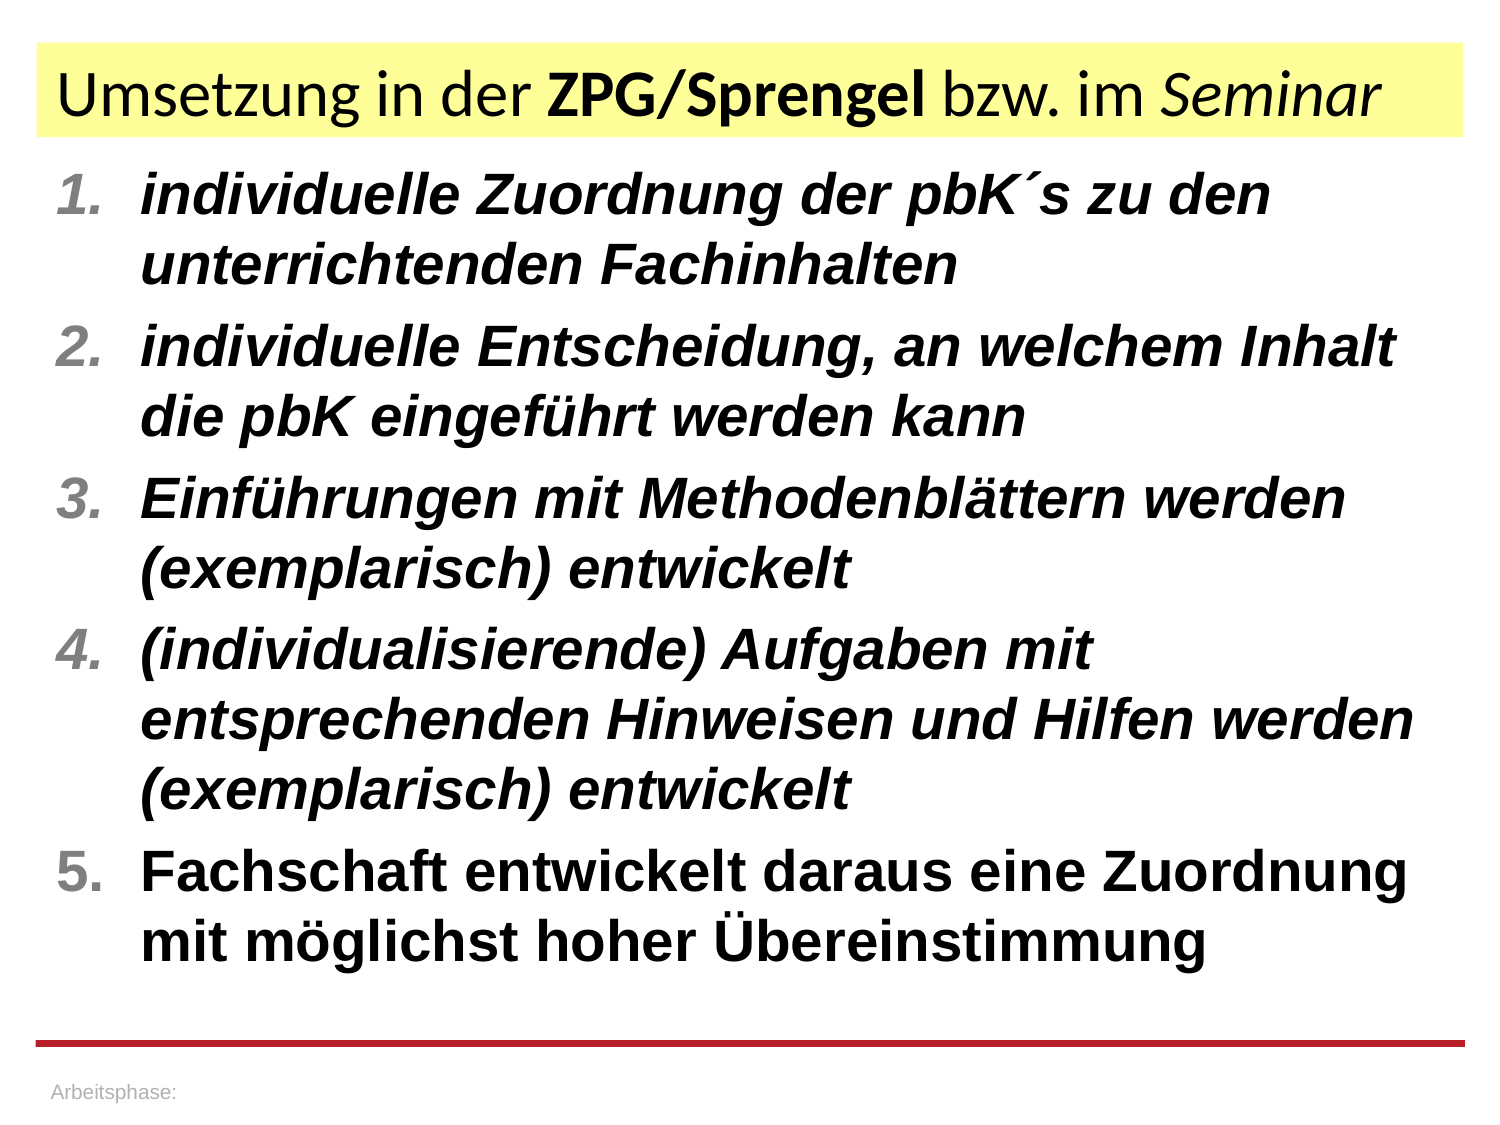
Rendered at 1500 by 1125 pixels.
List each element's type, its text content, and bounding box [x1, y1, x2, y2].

title Umsetzung in der ZPG/Sprengel bzw. im Seminar [41, 42, 1459, 149]
list individuelle Zuordnung der pbK´s zu den unterrichtenden Fachinhalten individuelle Entscheidung, an welchem Inhalt die pbK eingeführt werden kann Einführungen mit Methodenblättern werden (exemplarisch) entwickelt (individualisierende) Aufgaben mit entsprechenden Hinweisen und Hilfen werden (exemplarisch) entwickelt Fachschaft entwickelt daraus eine Zuordnung mit möglichst hoher Übereinstimmung [41, 149, 1459, 1024]
footer Arbeitsphase: [35, 1061, 768, 1122]
